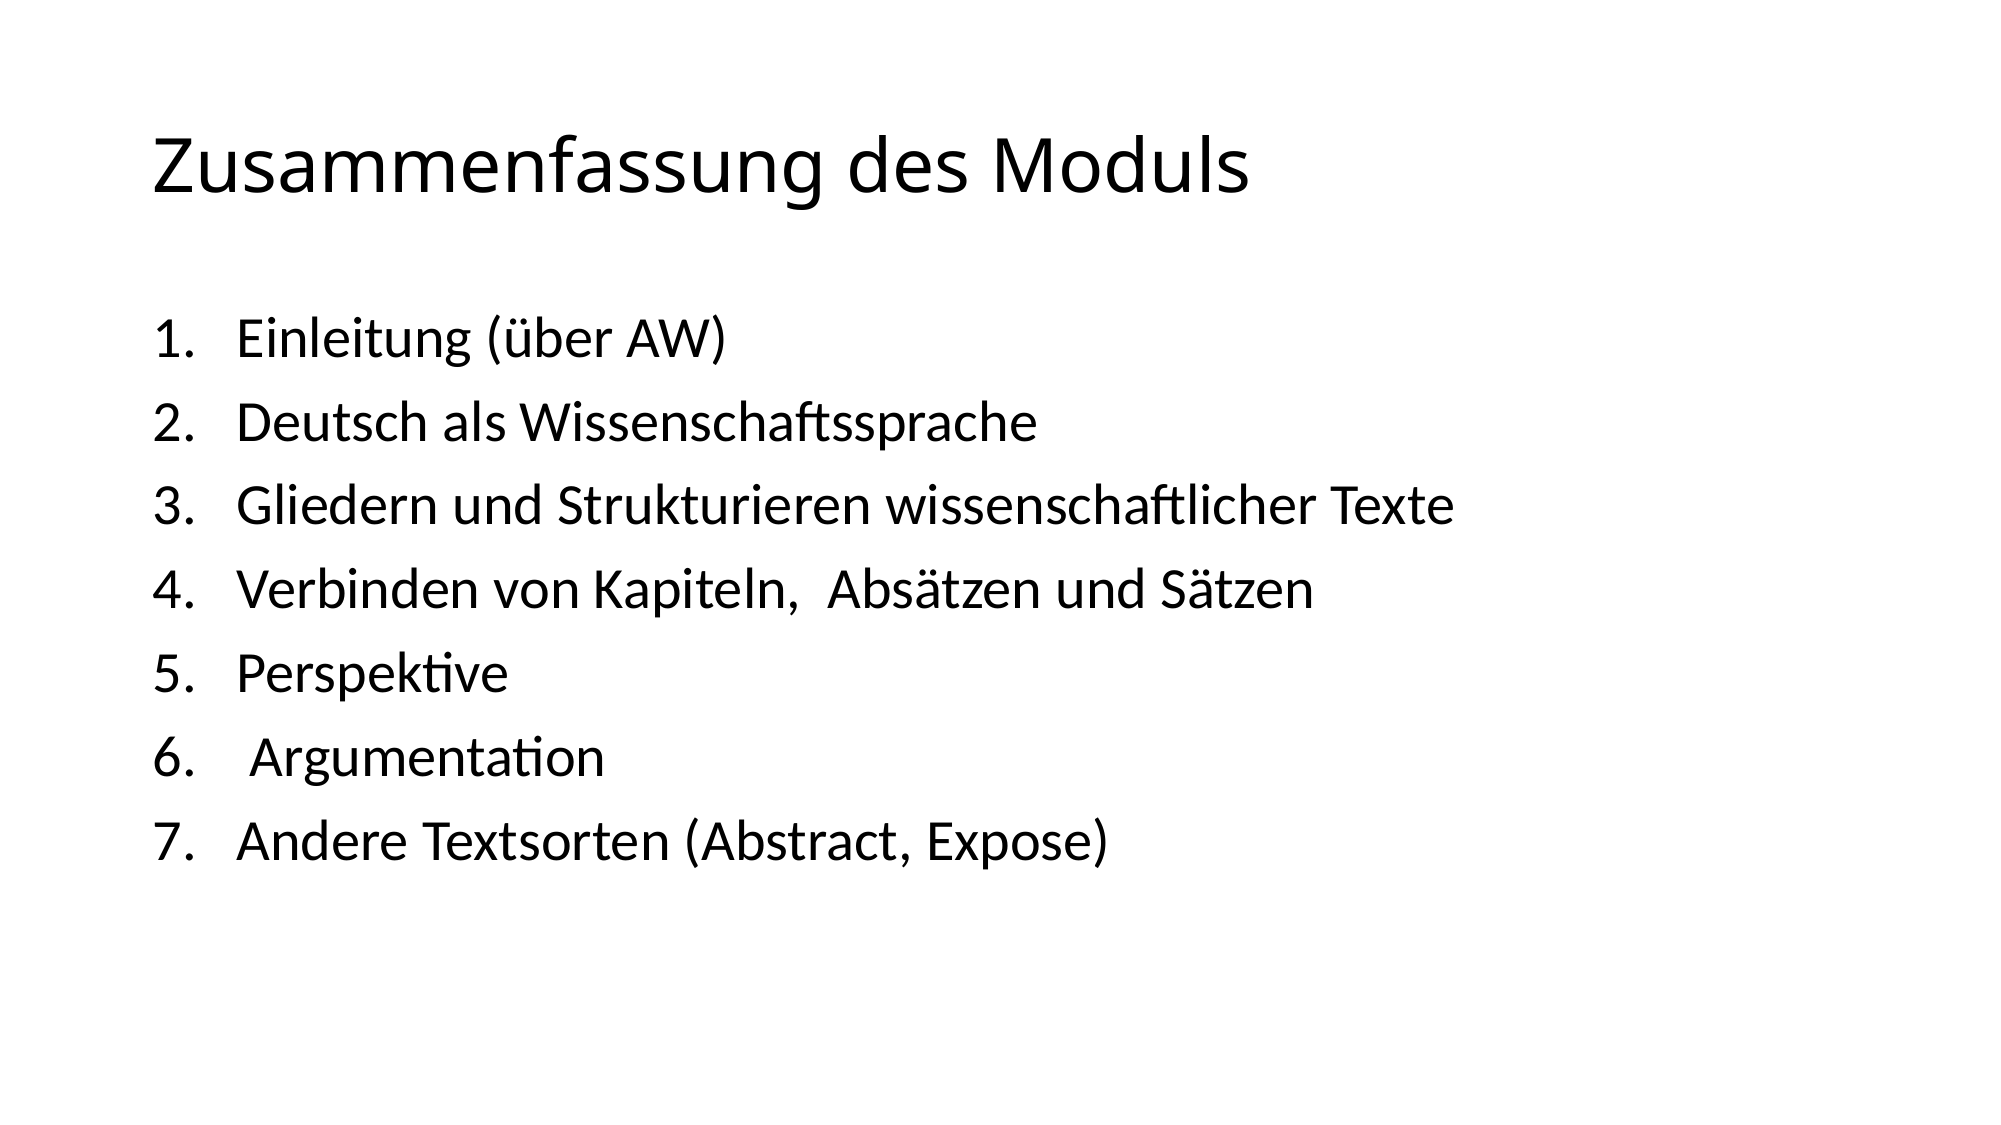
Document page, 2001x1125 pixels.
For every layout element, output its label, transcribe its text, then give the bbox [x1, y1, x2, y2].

title Zusammenfassung des Moduls [137, 59, 1863, 278]
list Einleitung (über AW) Deutsch als Wissenschaftssprache Gliedern und Strukturieren wissenschaftlicher Texte Verbinden von Kapiteln, Absätzen und Sätzen Perspektive Argumentation Andere Textsorten (Abstract, Expose) [137, 299, 1863, 1014]
